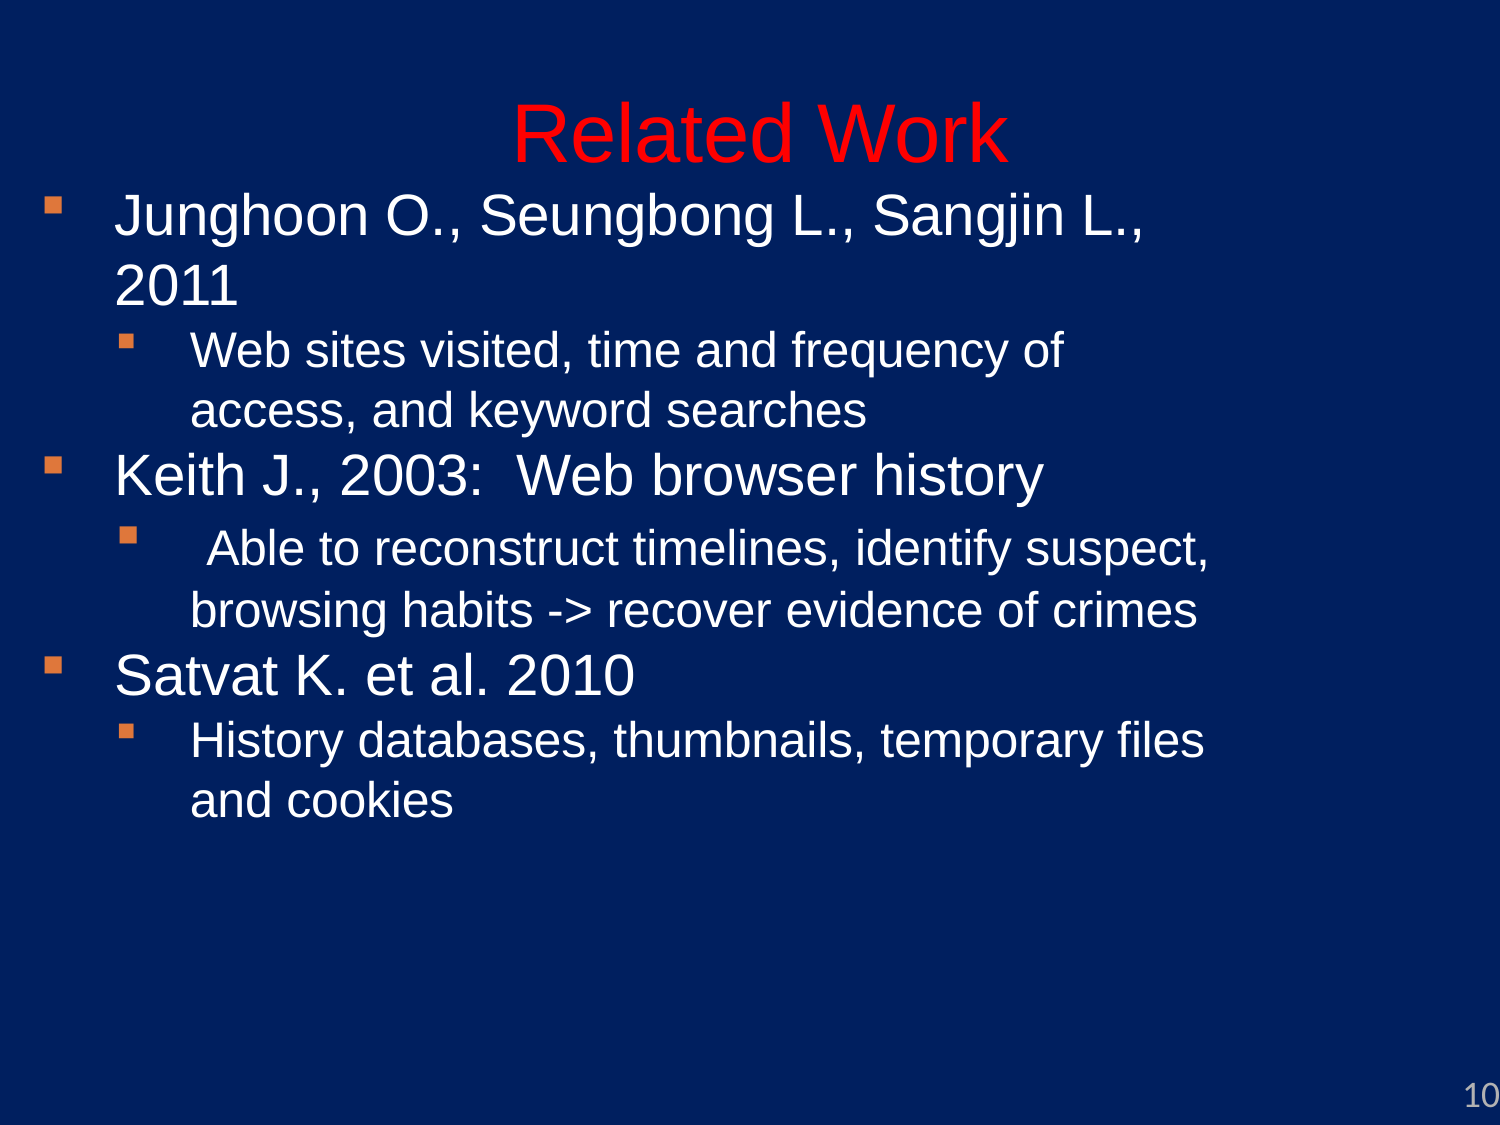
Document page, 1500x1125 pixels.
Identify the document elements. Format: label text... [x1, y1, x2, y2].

text_box Junghoon O., Seungbong L., Sangjin L., 2011 Web sites visited, time and frequency of access, and keyword searches Keith J., 2003: Web browser history Able to reconstruct timelines, identify suspect, browsing habits -> recover evidence of crimes Satvat K. et al. 2010 History databases, thumbnails, temporary files and cookies [37, 177, 1226, 828]
title Related Work [44, 53, 1456, 267]
slide_number 10 [1437, 1069, 1500, 1125]
